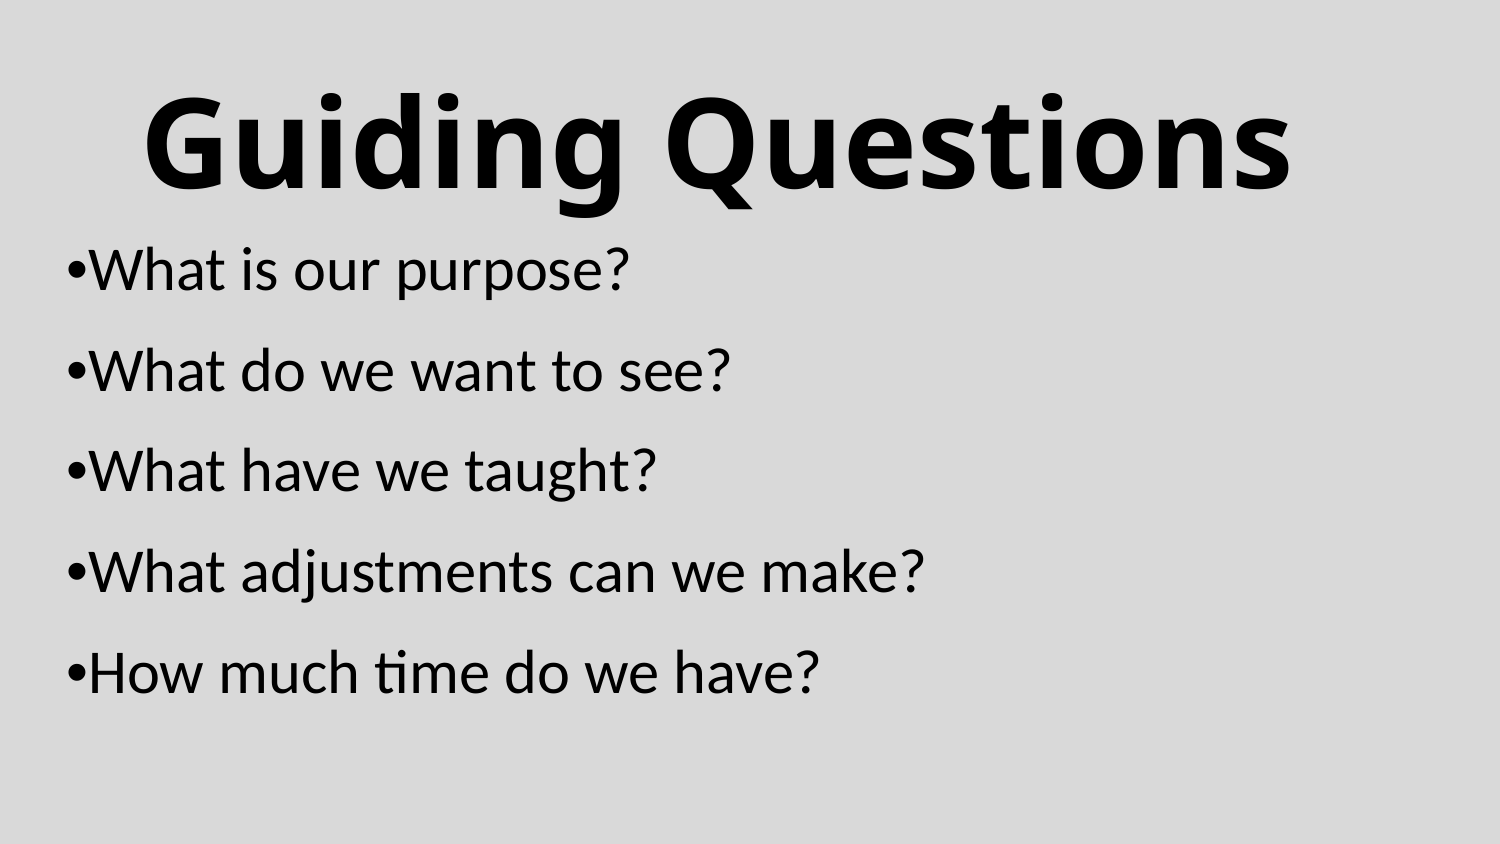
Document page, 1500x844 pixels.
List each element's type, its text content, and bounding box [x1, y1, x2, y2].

title Guiding Questions [51, 48, 1449, 143]
list •What is our purpose? •What do we want to see? •What have we taught? •What adjustments can we make? •How much time do we have? [51, 201, 1449, 820]
